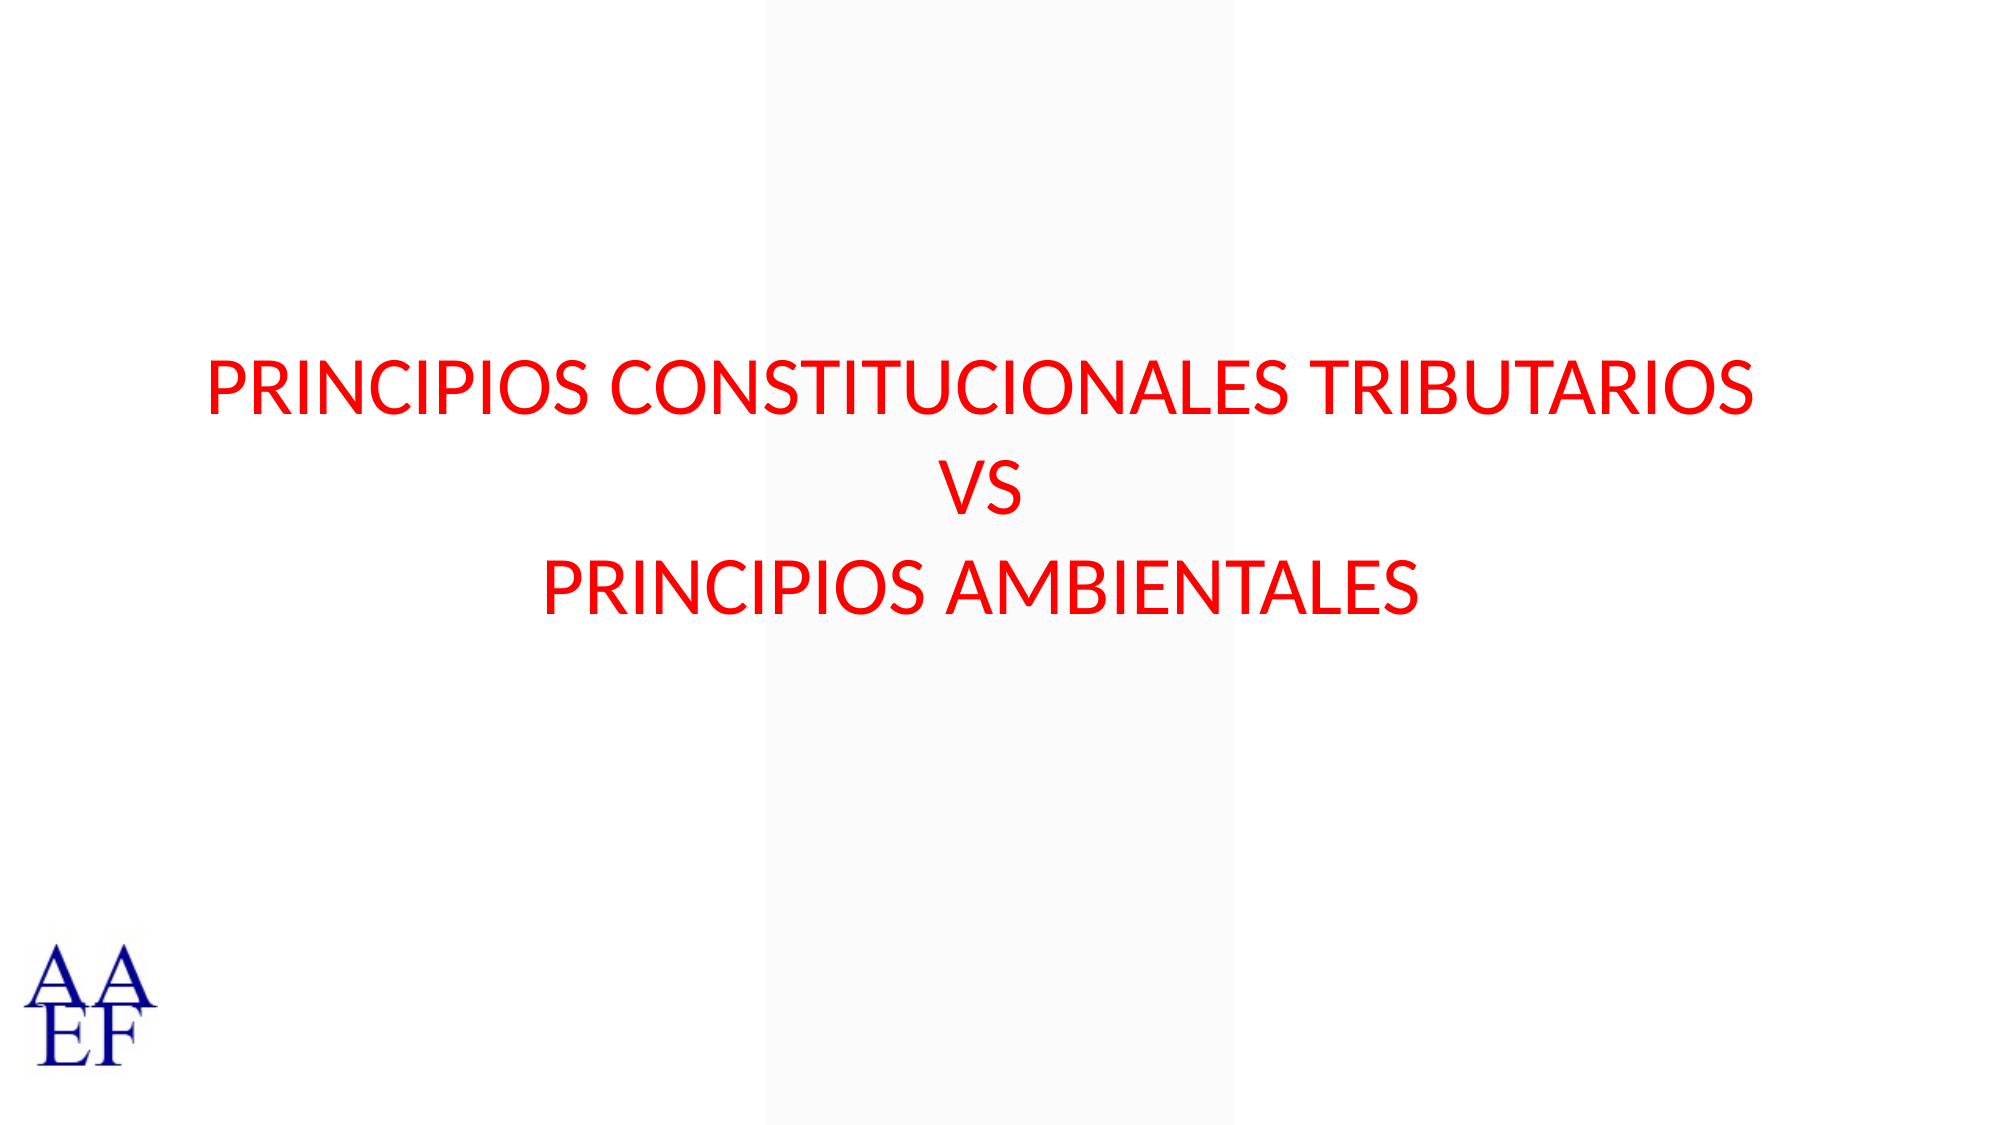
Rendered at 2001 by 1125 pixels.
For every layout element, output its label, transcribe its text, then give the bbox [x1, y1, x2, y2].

picture [23, 924, 158, 1088]
text_box PRINCIPIOS CONSTITUCIONALES TRIBUTARIOS VS PRINCIPIOS AMBIENTALES [169, 323, 1794, 739]
